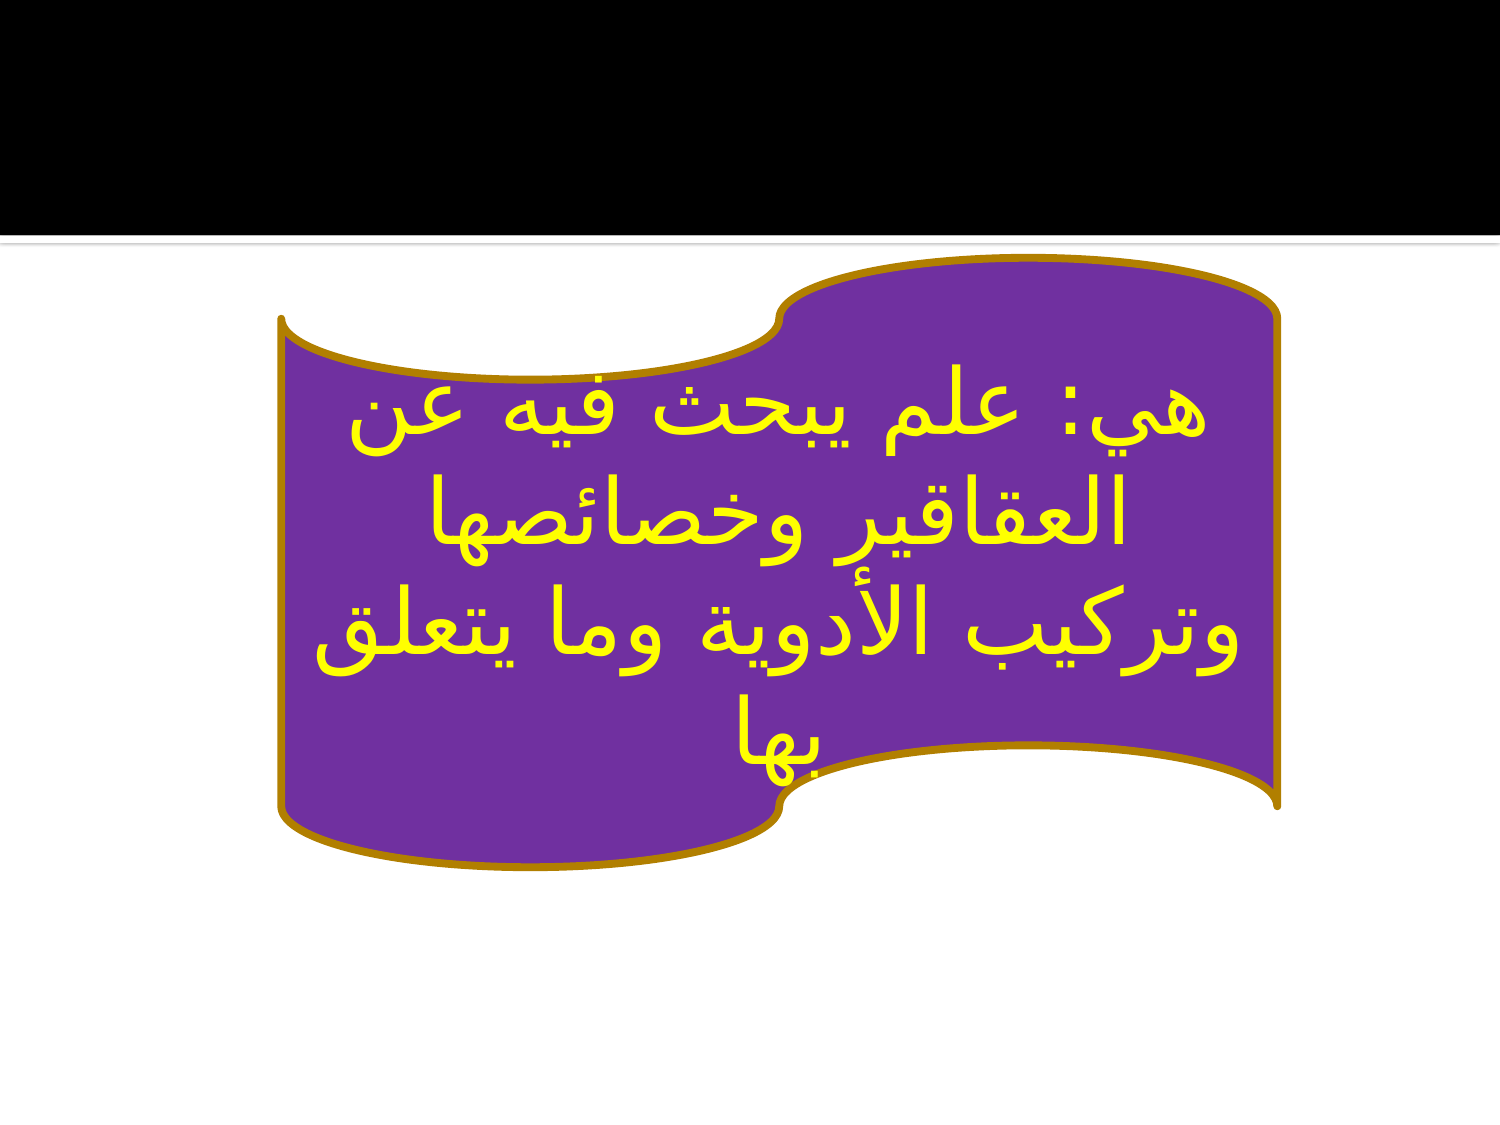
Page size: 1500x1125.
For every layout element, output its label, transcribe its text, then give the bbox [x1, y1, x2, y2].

text_box هي: علم يبحث فيه عن العقاقير وخصائصها وتركيب الأدوية وما يتعلق بها [277, 253, 1282, 872]
